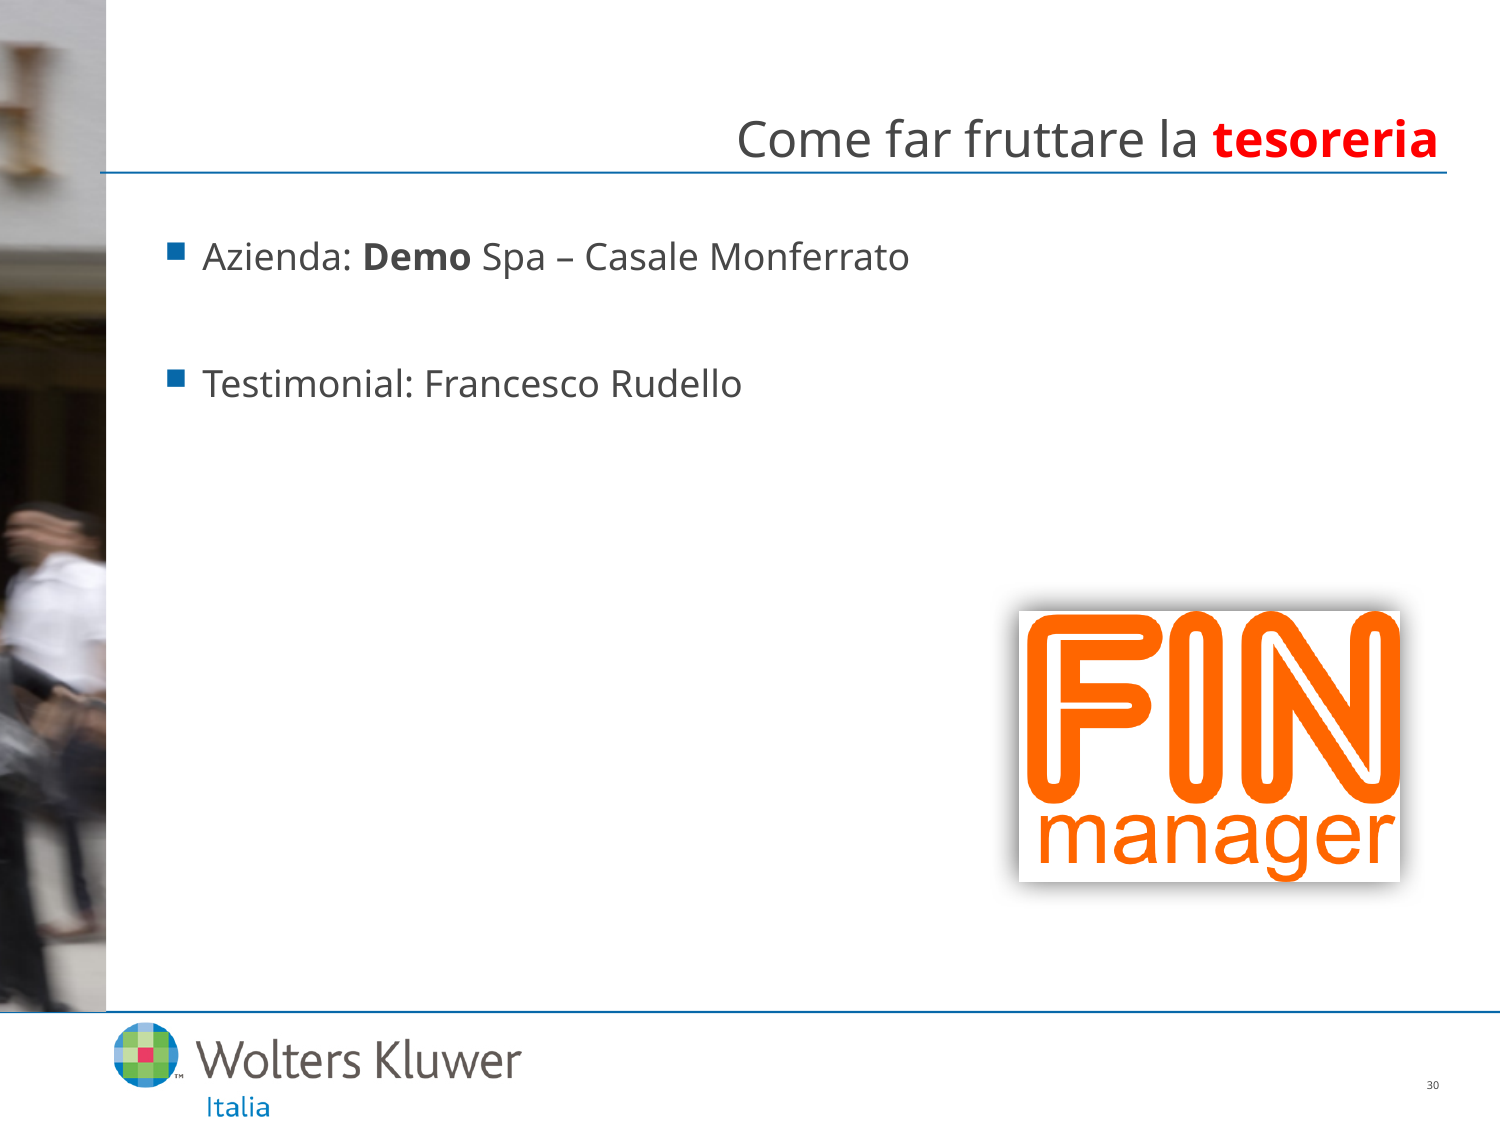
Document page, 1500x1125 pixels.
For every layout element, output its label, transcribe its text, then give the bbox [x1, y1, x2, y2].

picture [0, 0, 107, 1012]
slide_number 30 [1374, 1059, 1455, 1098]
picture [108, 1018, 528, 1122]
title Come far fruttare la tesoreria [149, 99, 1455, 176]
picture [1019, 611, 1400, 882]
list Azienda: Demo Spa – Casale Monferrato Testimonial: Francesco Rudello [149, 224, 1455, 1001]
